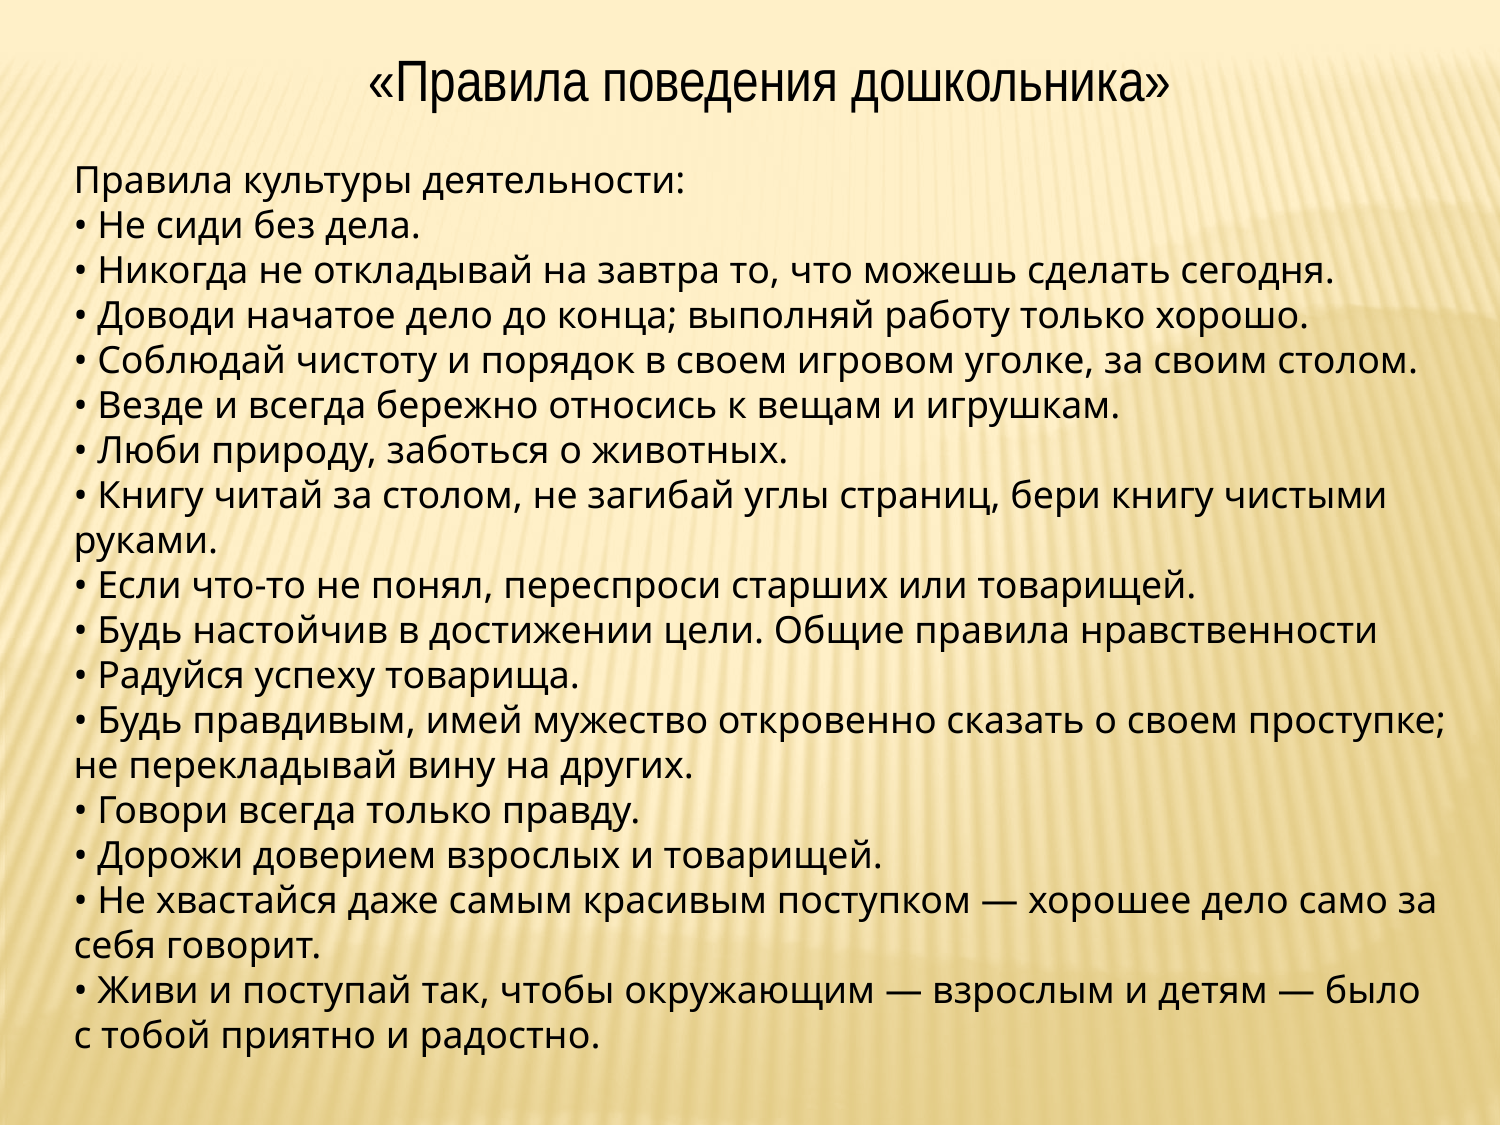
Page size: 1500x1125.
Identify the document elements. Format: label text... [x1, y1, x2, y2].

text_box «Правила поведения дошкольника» [354, 35, 1187, 120]
text_box Правила культуры деятельности: • Не сиди без дела. • Никогда не откладывай на завтра то, что можешь сделать сегодня. • Доводи начатое дело до конца; выполняй работу только хорошо. • Соблюдай чистоту и порядок в своем игровом уголке, за своим столом. • Везде и всегда бережно относись к вещам и игрушкам. • Люби природу, заботься о животных. • Книгу читай за столом, не загибай углы страниц, бери книгу чистыми руками. • Если что-то не понял, переспроси старших или товарищей. • Будь настойчив в достижении цели. Общие правила нравственности • Радуйся успеху товарища. • Будь правдивым, имей мужество откровенно сказать о своем проступке; не перекладывай вину на других. • Говори всегда только правду. • Дорожи доверием взрослых и товарищей. • Не хвастайся даже самым красивым поступком — хорошее дело само за себя говорит. • Живи и поступай так, чтобы окружающим — взрослым и детям — было с тобой приятно и радостно. [58, 148, 1465, 1064]
